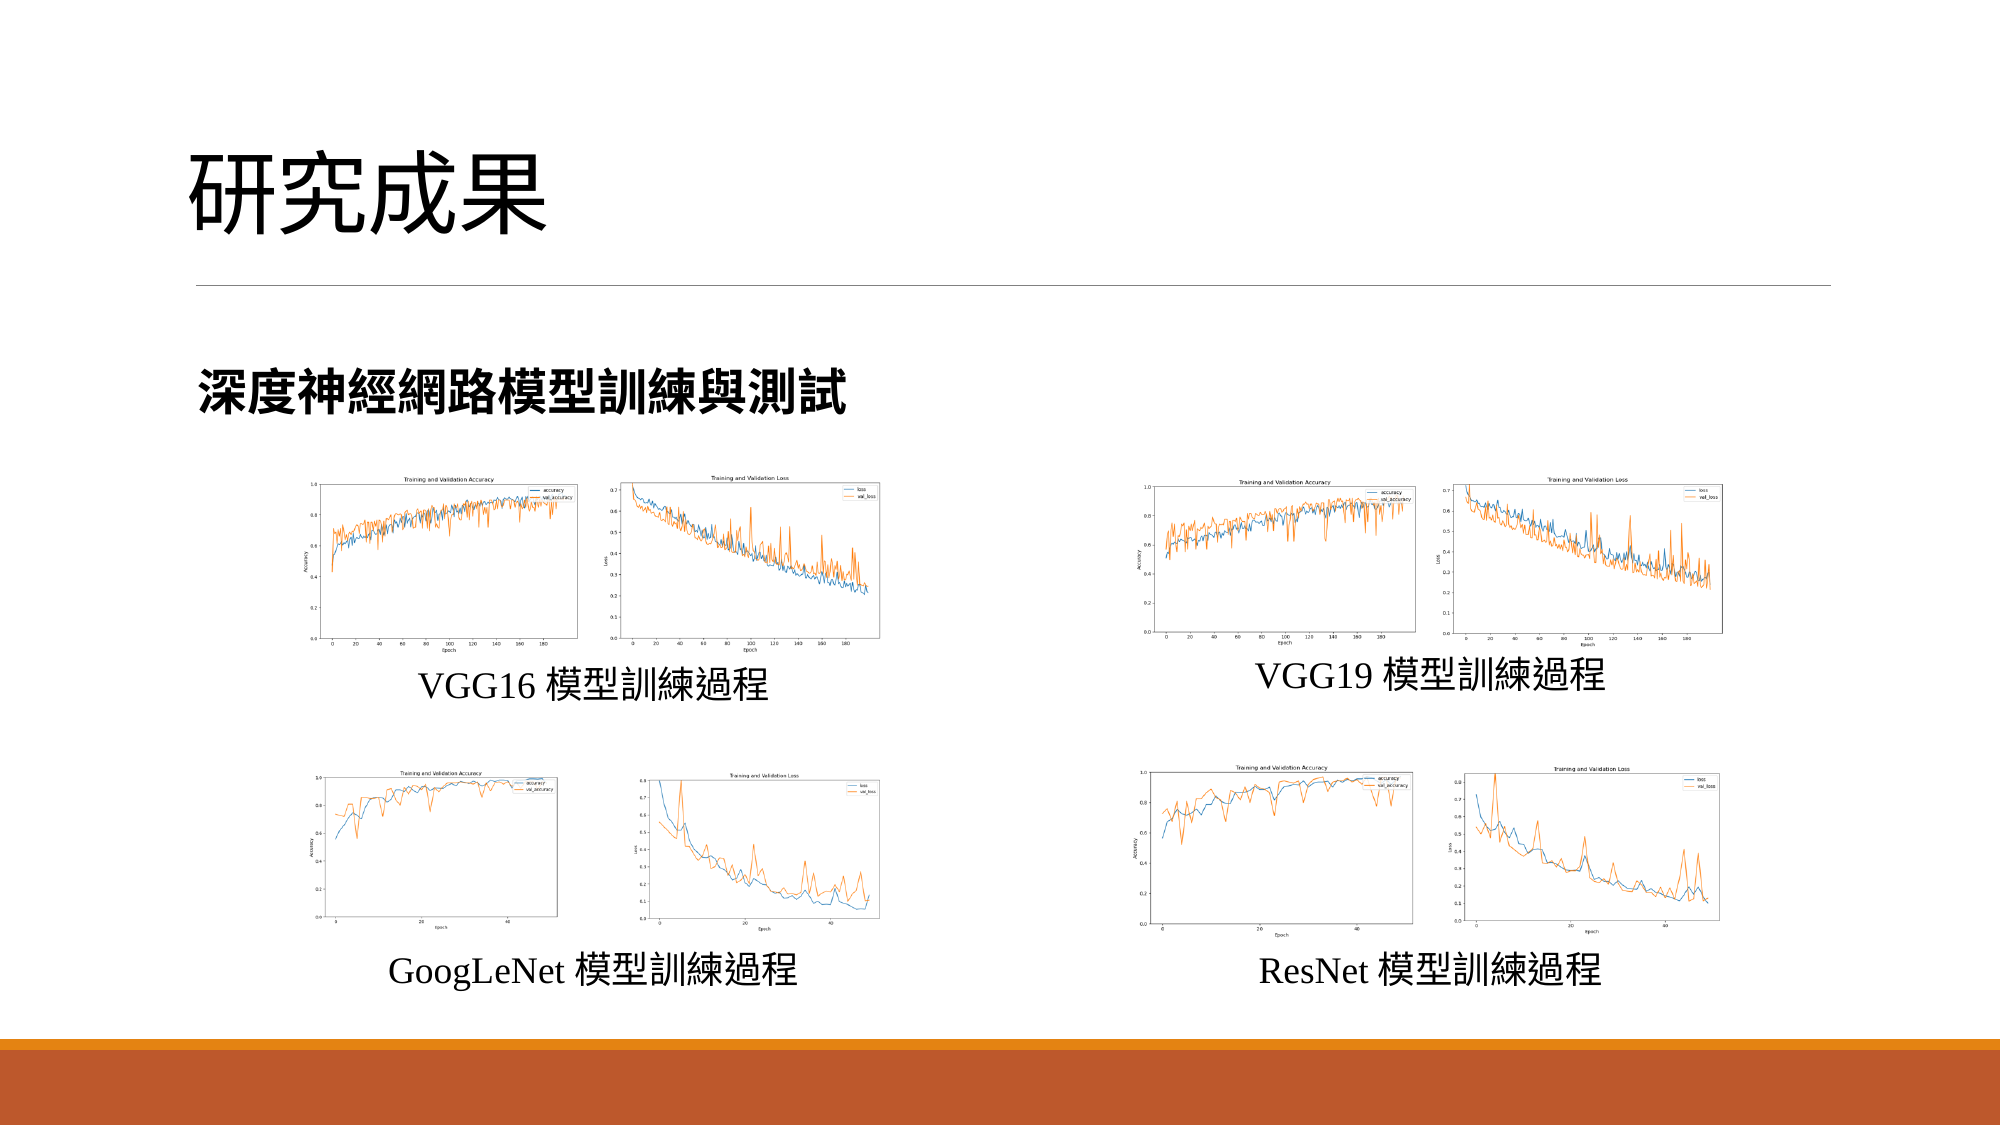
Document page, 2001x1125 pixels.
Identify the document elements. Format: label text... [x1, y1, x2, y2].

text_box VGG19模型訓練過程 [1239, 665, 1622, 704]
picture [1132, 470, 1729, 655]
text_box VGG16模型訓練過程 [402, 665, 785, 714]
picture [295, 470, 892, 655]
text_box ResNet模型訓練過程 [1243, 949, 1618, 999]
picture [295, 754, 892, 939]
text_box 深度神經網路模型訓練與測試 [107, 352, 892, 428]
picture [1132, 754, 1729, 939]
title 研究成果 [171, 36, 1897, 254]
text_box GoogLeNet模型訓練過程 [373, 949, 815, 999]
